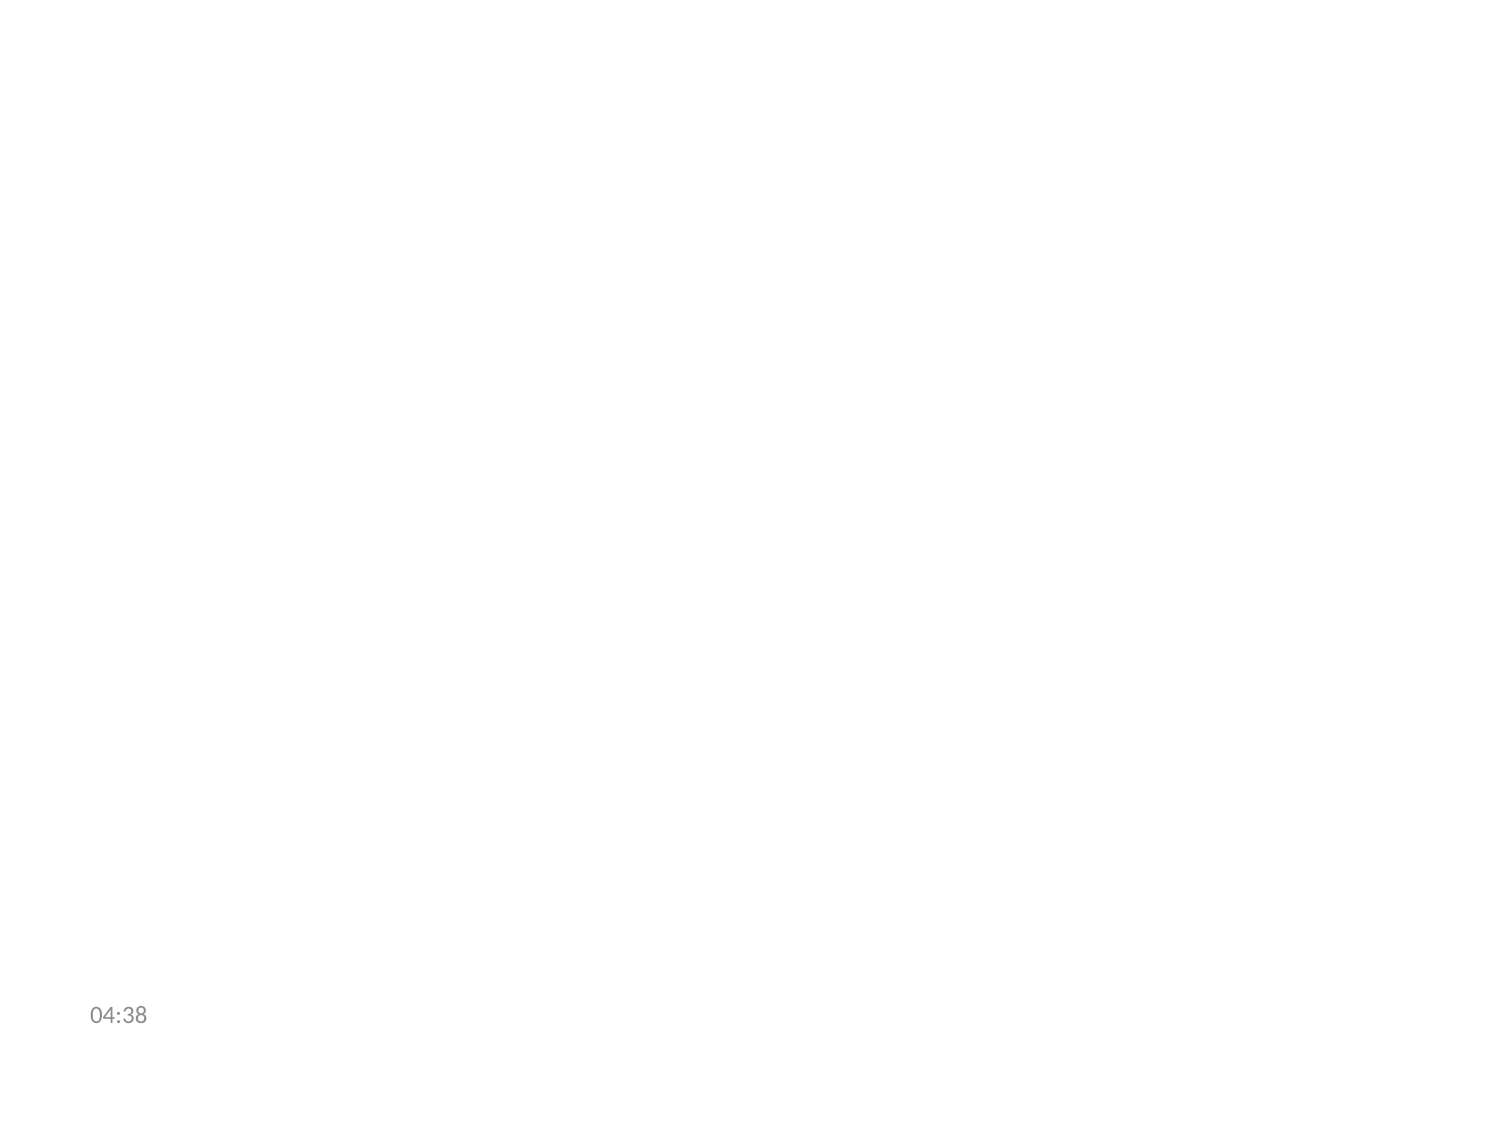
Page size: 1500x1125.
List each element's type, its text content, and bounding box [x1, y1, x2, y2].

text_box 15:35 [75, 983, 425, 1044]
